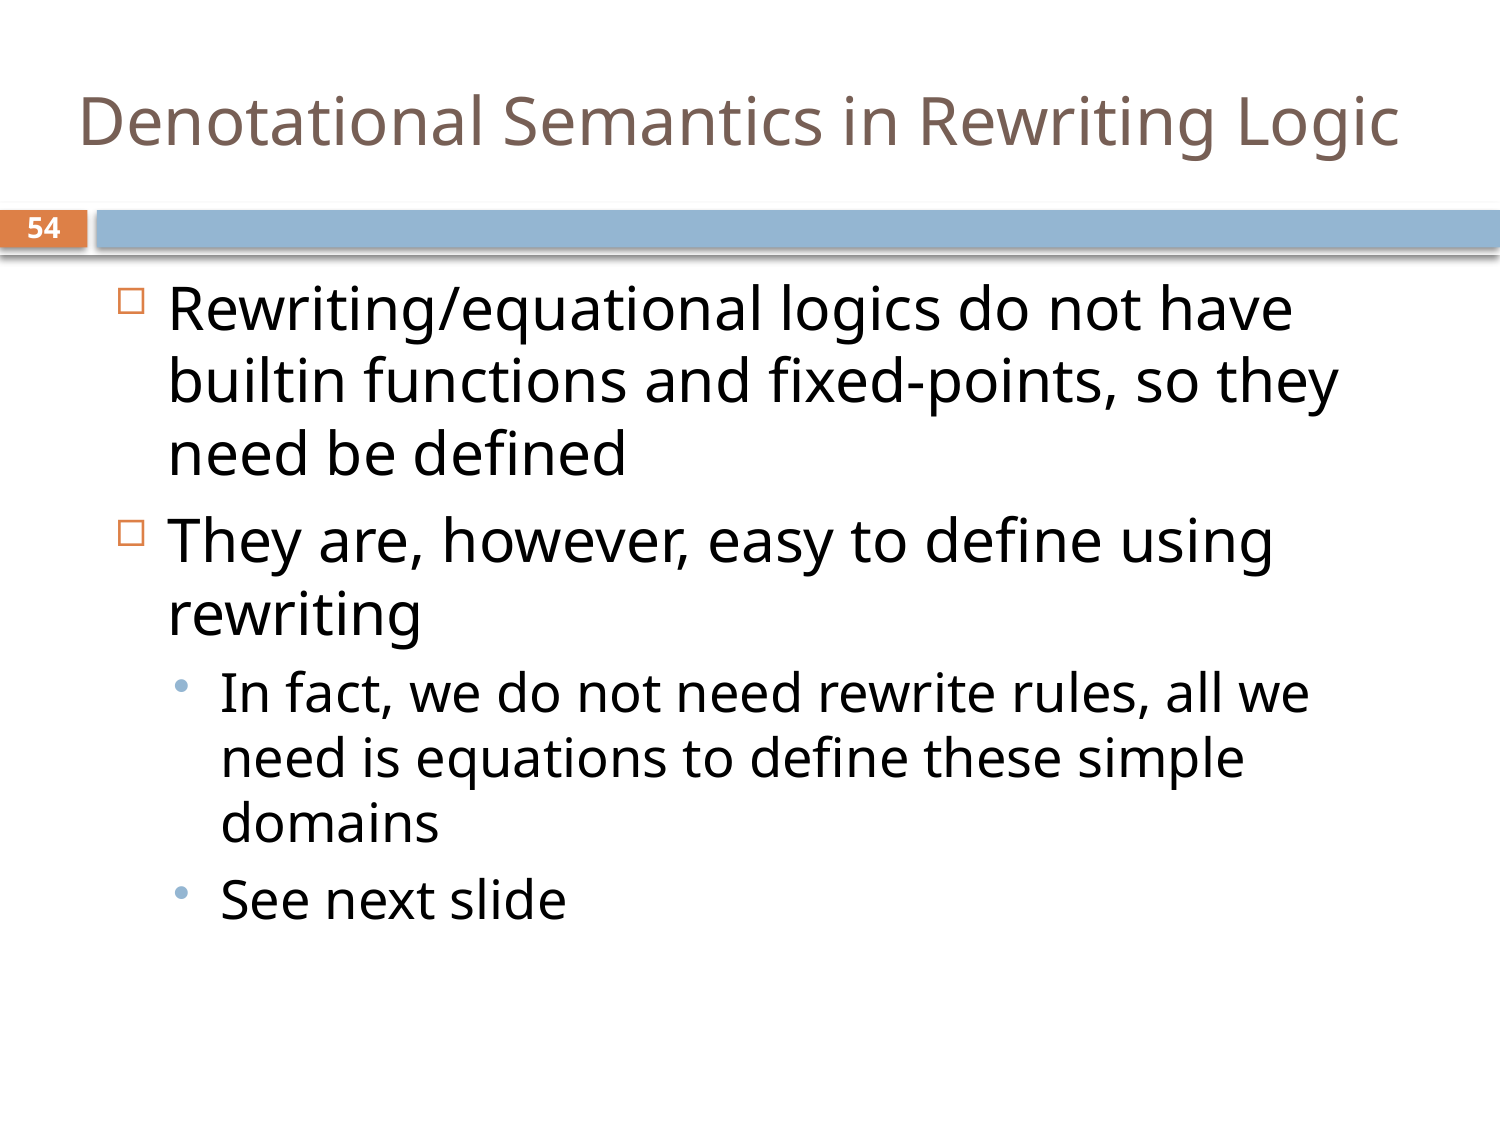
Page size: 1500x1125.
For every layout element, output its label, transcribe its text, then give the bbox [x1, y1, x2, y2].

list Rewriting/equational logics do not have builtin functions and fixed-points, so they need be defined They are, however, easy to define using rewriting In fact, we do not need rewrite rules, all we need is equations to define these simple domains See next slide [100, 262, 1438, 1000]
title Denotational Semantics in Rewriting Logic [62, 37, 1463, 200]
slide_number 54 [0, 208, 88, 249]
